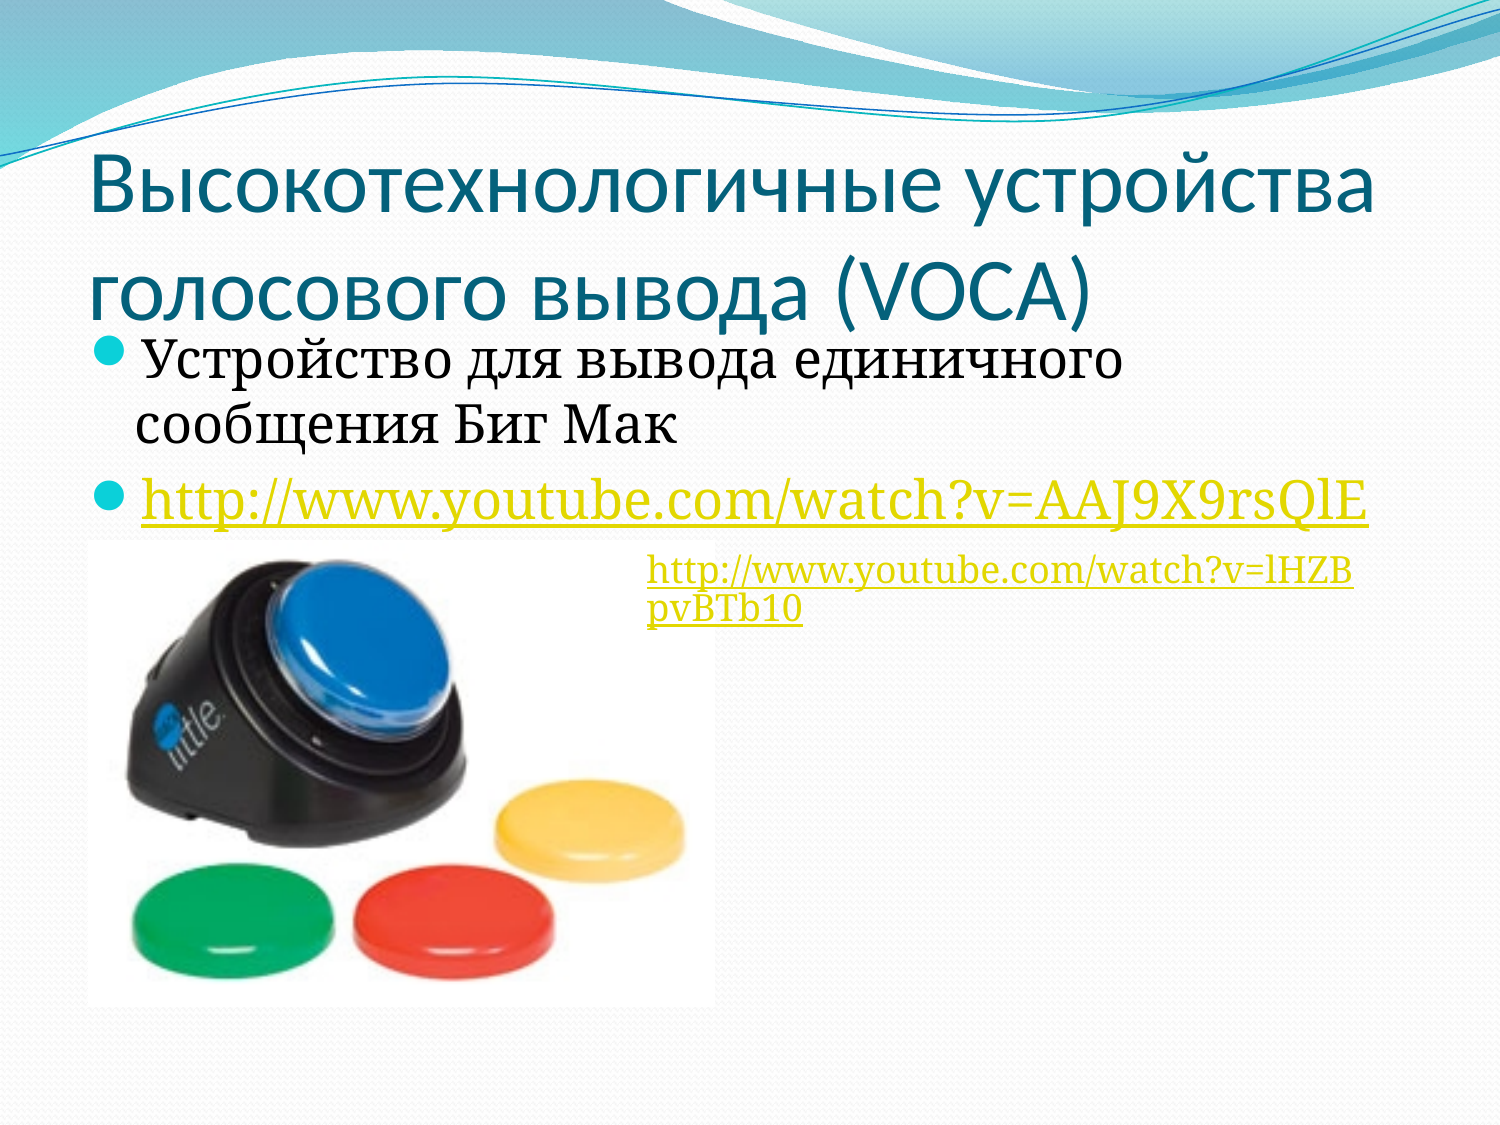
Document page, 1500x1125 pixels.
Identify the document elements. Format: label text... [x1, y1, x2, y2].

text_box http://www.youtube.com/watch?v=lHZBpvBTb10 [631, 538, 1382, 605]
picture [88, 540, 715, 1007]
list Устройство для вывода единичного сообщения Биг Мак http://www.youtube.com/watch?v=AAJ9X9rsQlE [75, 317, 1425, 1038]
title Высокотехнологичные устройства голосового вывода (VOCA) [88, 19, 1439, 339]
